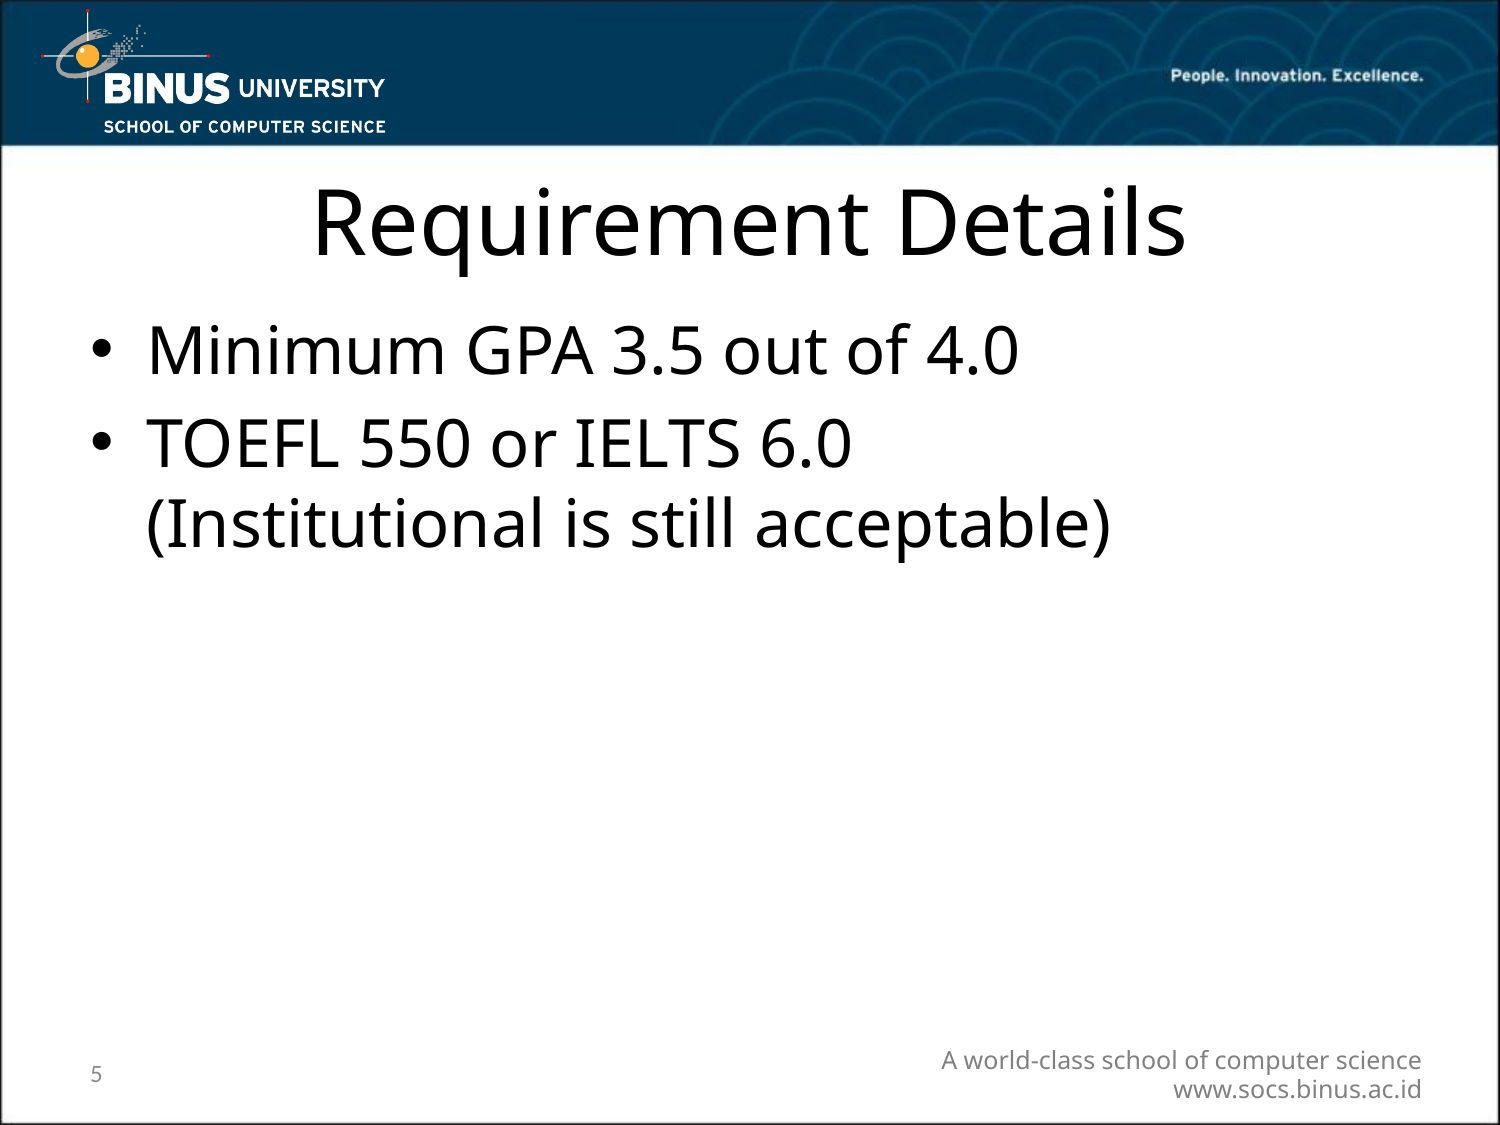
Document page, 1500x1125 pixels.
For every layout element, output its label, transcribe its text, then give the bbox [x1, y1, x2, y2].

title Requirement Details [75, 149, 1425, 288]
picture [0, 0, 1500, 1125]
list Minimum GPA 3.5 out of 4.0 TOEFL 550 or IELTS 6.0 (Institutional is still acceptable) [75, 299, 1425, 1005]
slide_number 5 [75, 1042, 425, 1103]
